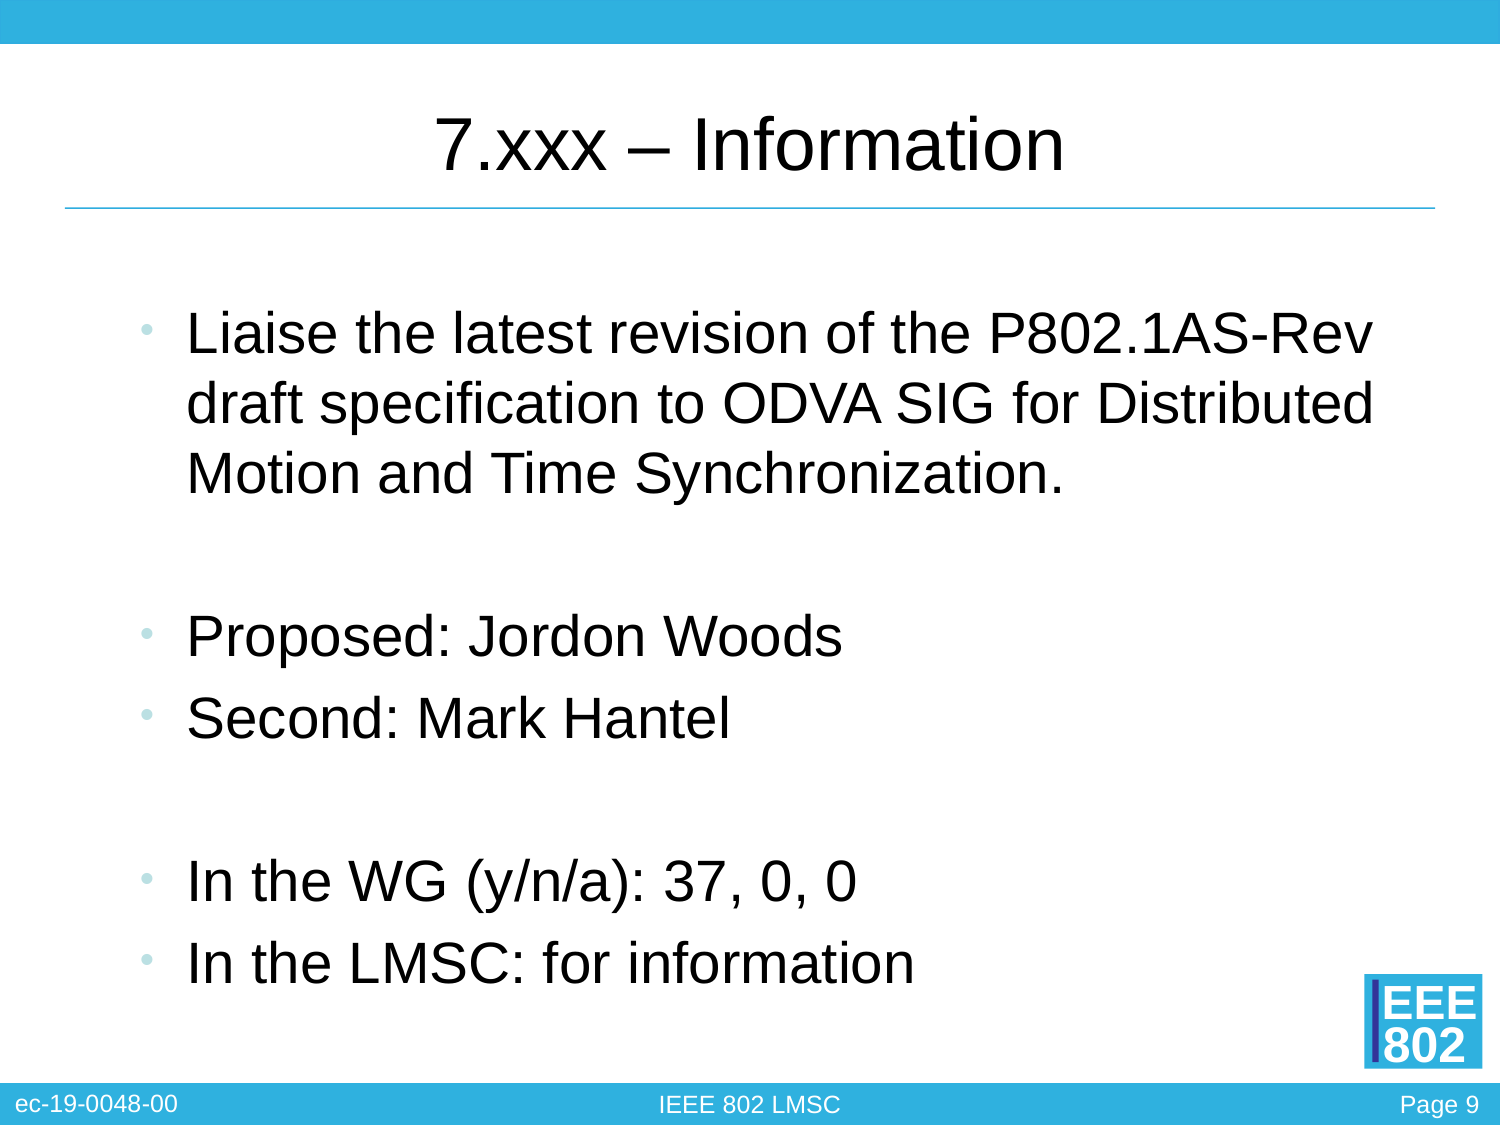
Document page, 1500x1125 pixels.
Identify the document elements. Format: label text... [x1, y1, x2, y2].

text_box Liaise the latest revision of the P802.1AS-Rev draft specification to ODVA SIG for Distributed Motion and Time Synchronization. Proposed: Jordon Woods Second: Mark Hantel In the WG (y/n/a): 37, 0, 0 In the LMSC: for information [125, 287, 1425, 1003]
title 7.xxx – Information [75, 75, 1425, 205]
